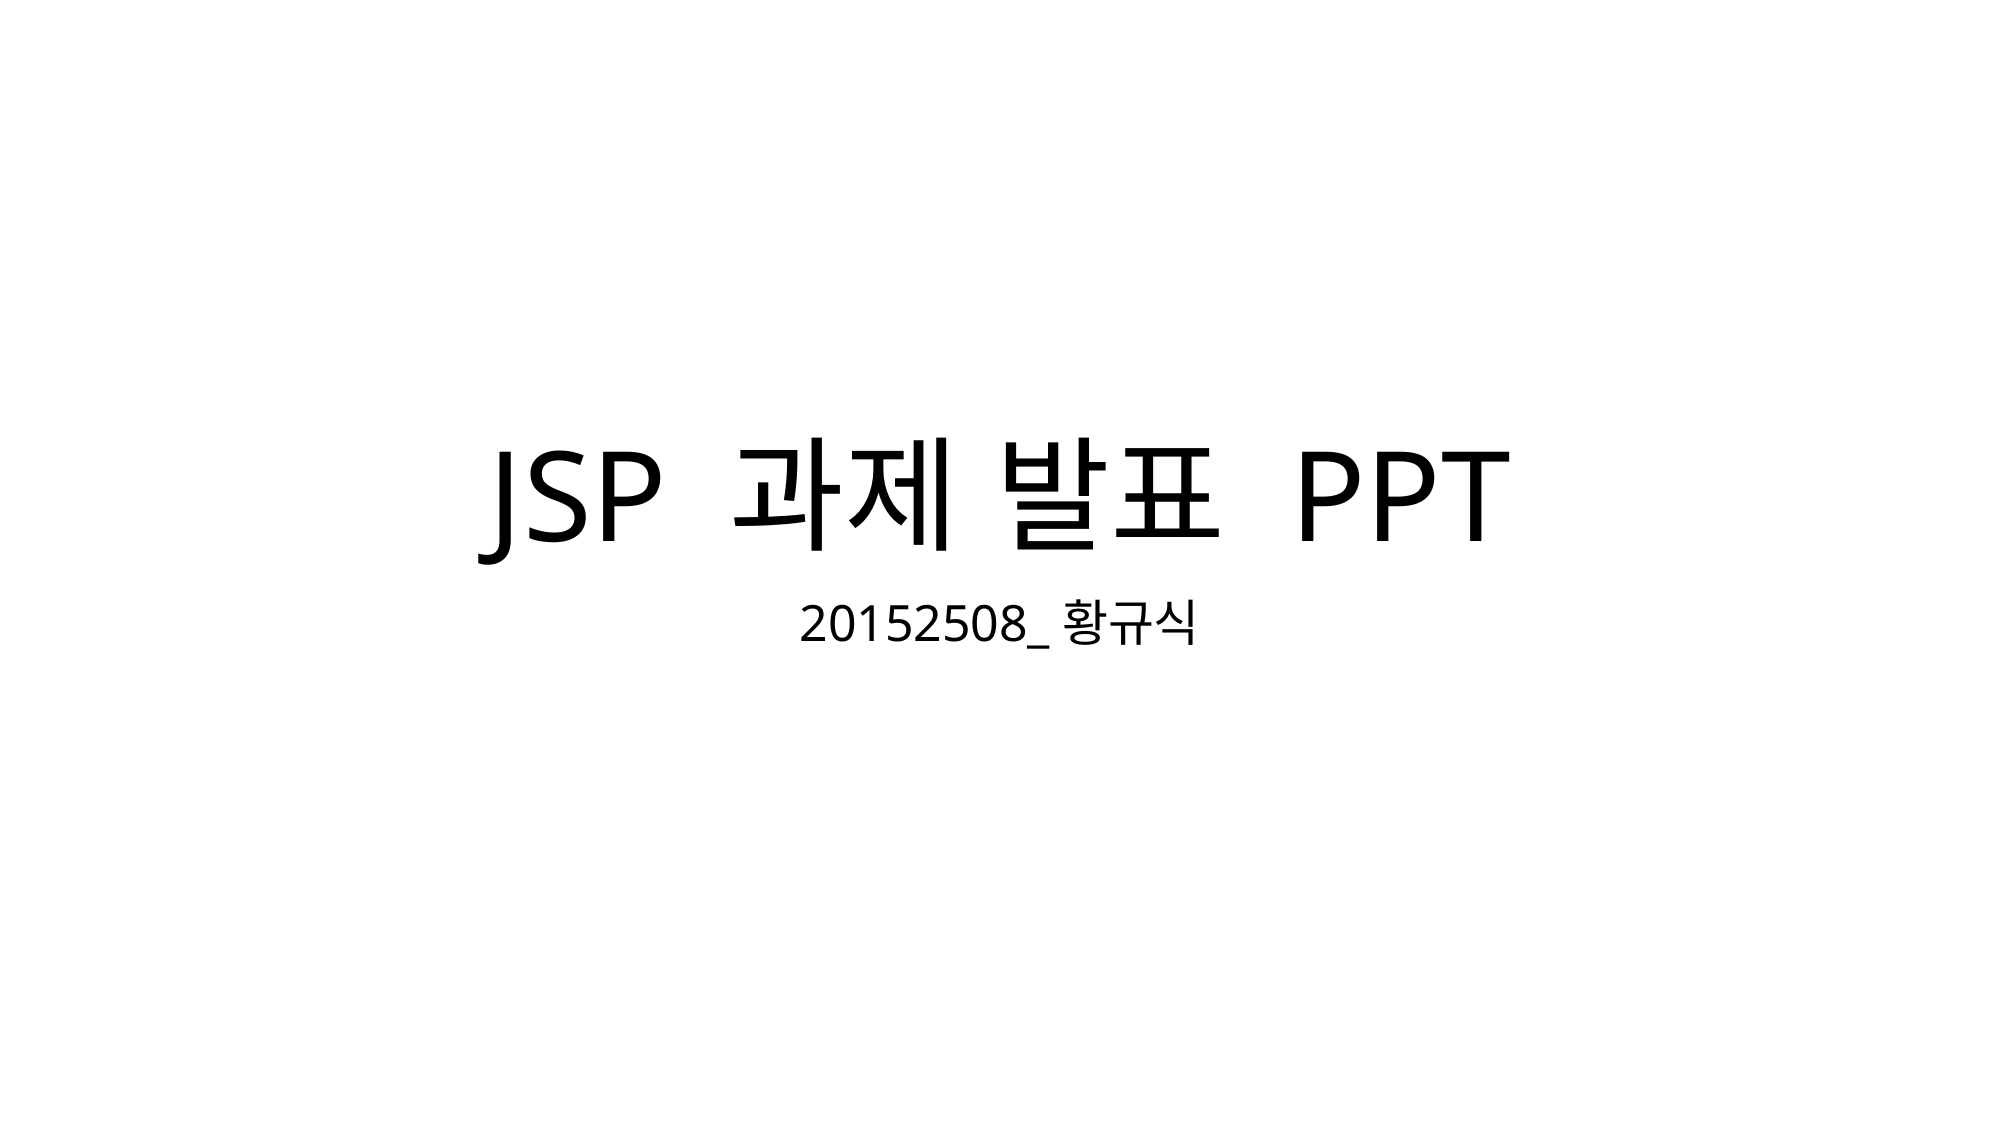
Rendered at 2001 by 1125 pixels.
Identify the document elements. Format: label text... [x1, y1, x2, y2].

title JSP 과제 발표 PPT [249, 184, 1750, 576]
subtitle 20152508_황규식 [249, 590, 1750, 863]
